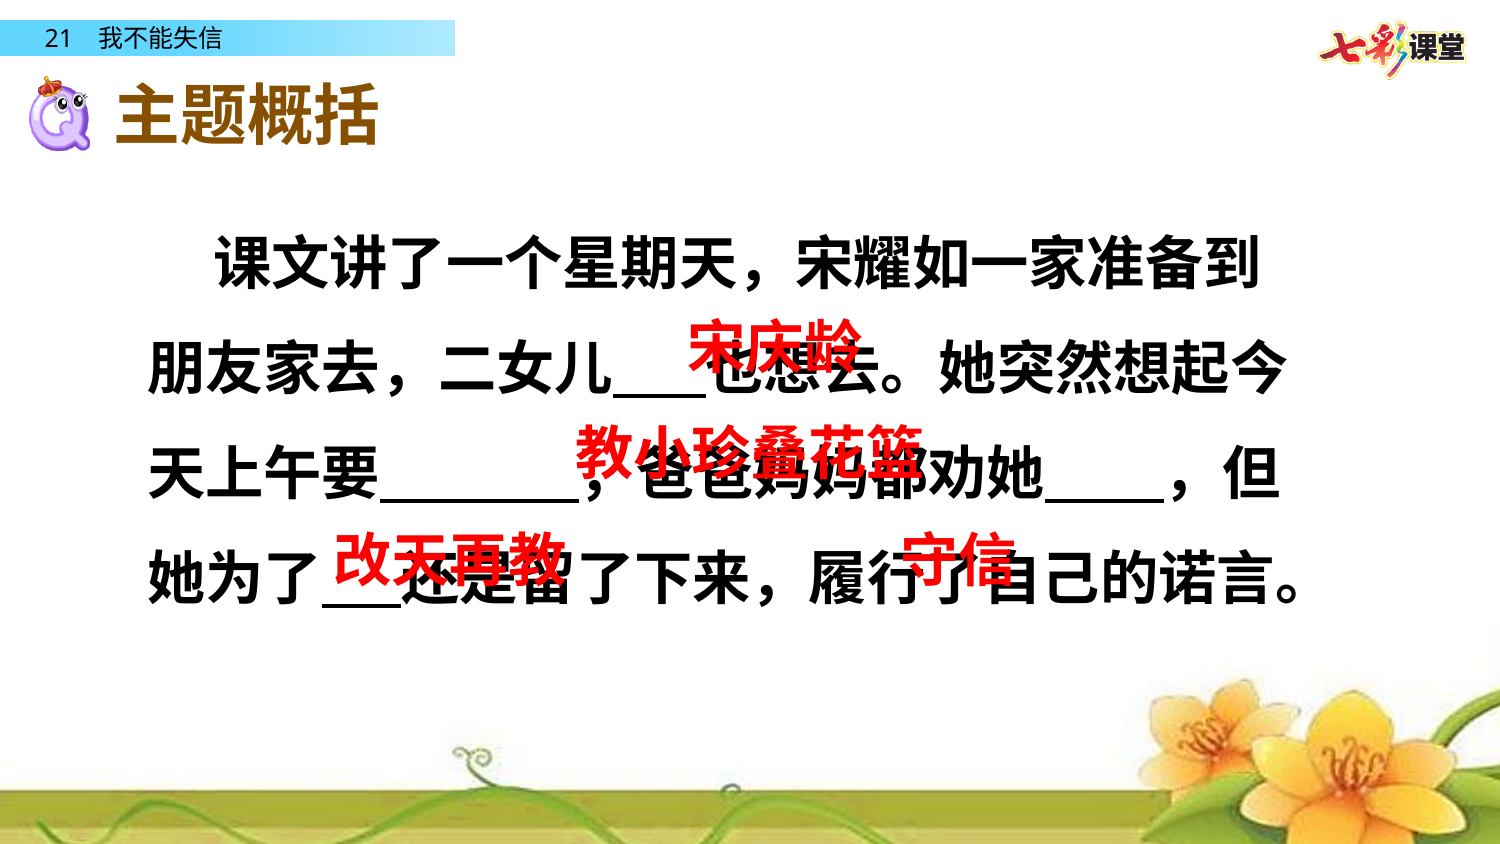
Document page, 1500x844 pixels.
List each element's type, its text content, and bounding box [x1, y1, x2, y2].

text_box 守信 [856, 517, 1057, 599]
text_box 课文讲了一个星期天，宋耀如一家准备到朋友家去，二女儿 也想去。她突然想起今天上午要 ，爸爸妈妈都劝她 ，但她为了 还是留了下来，履行了自己的诺言。 [135, 185, 1315, 617]
picture [0, 626, 1500, 844]
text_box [29, 67, 437, 160]
text_box 宋庆龄 [643, 304, 939, 386]
picture [1316, 20, 1468, 80]
text_box 改天再教 [289, 517, 609, 599]
text_box 教小珍叠花篮 [531, 411, 975, 493]
